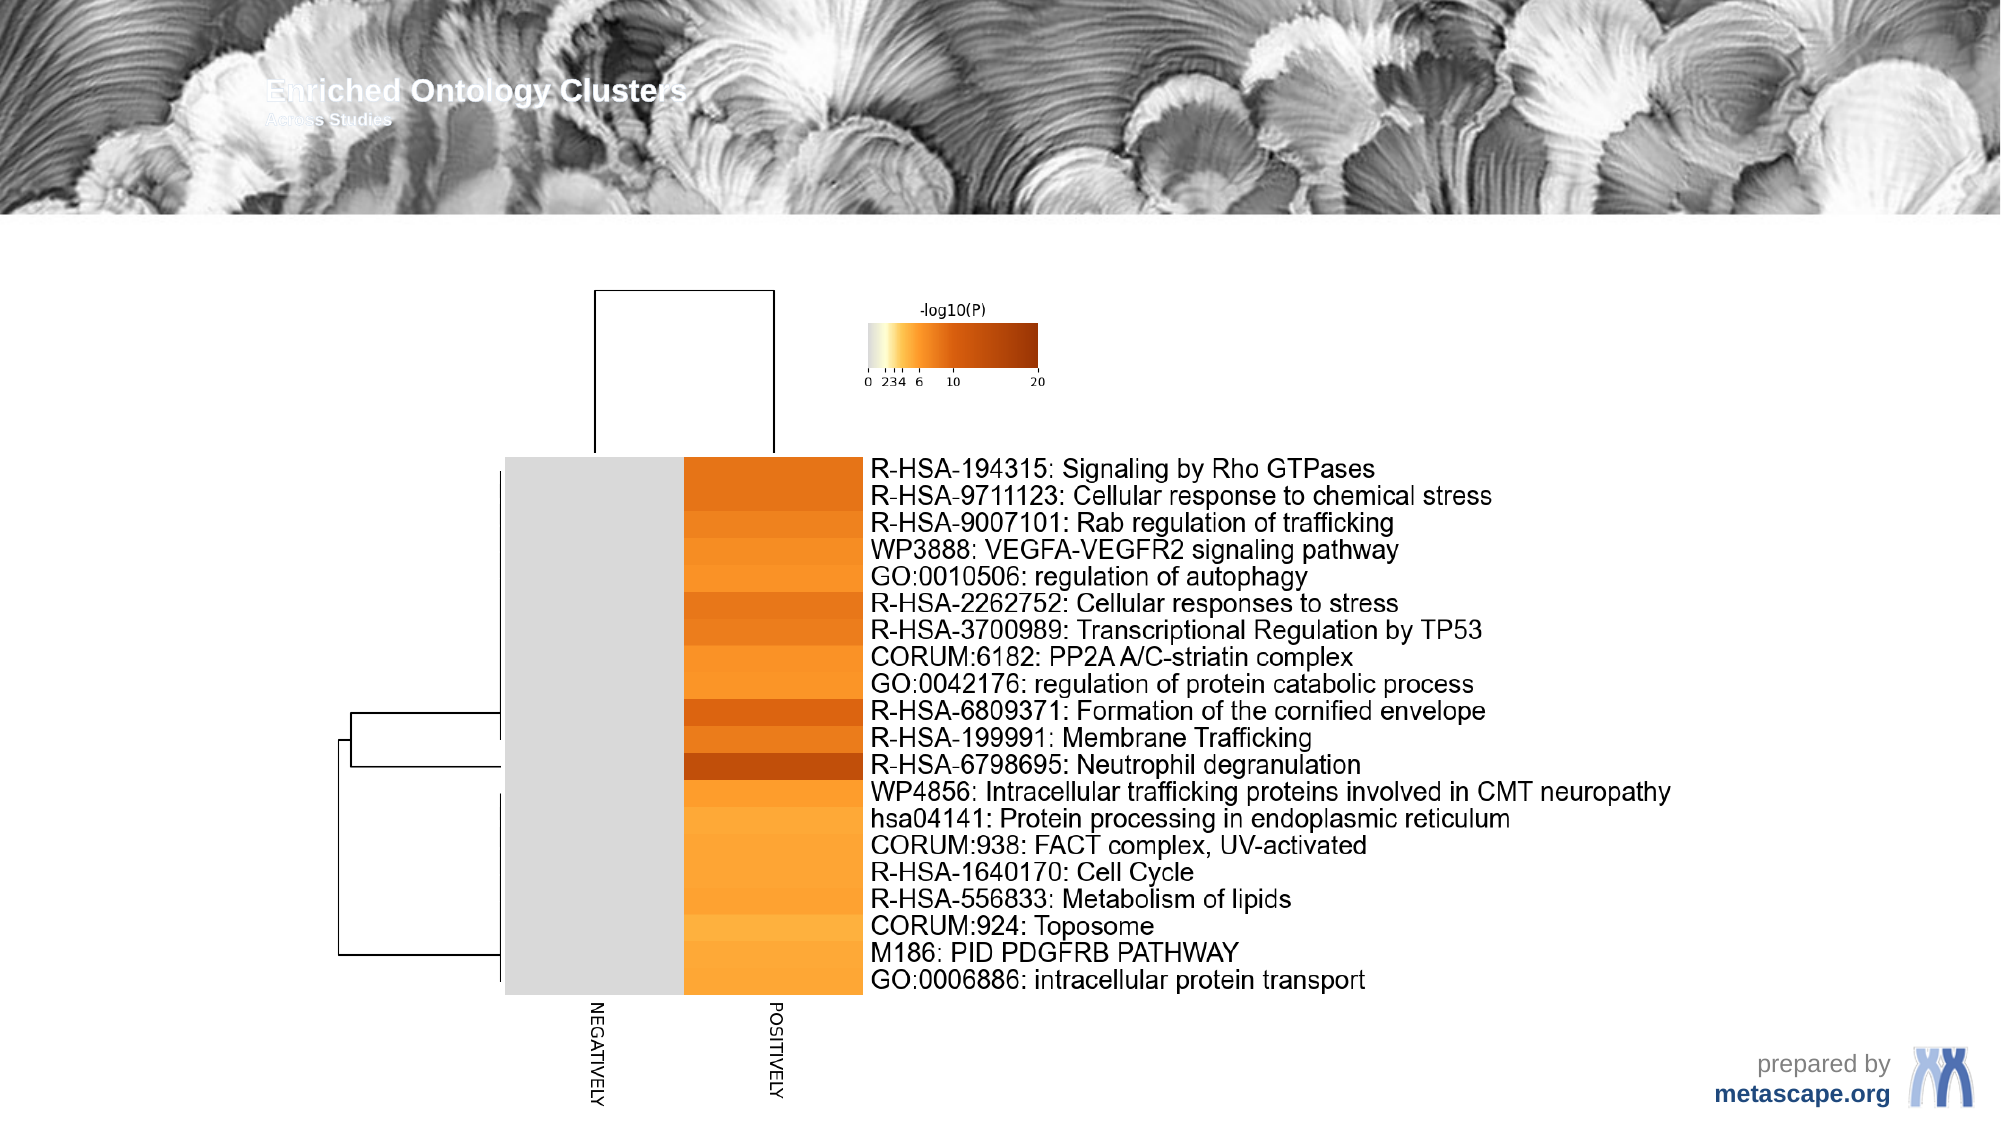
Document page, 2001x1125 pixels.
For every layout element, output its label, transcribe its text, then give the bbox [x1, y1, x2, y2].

picture [0, 0, 2001, 1125]
title Enriched Ontology Clusters Across Studies [249, 61, 1600, 137]
